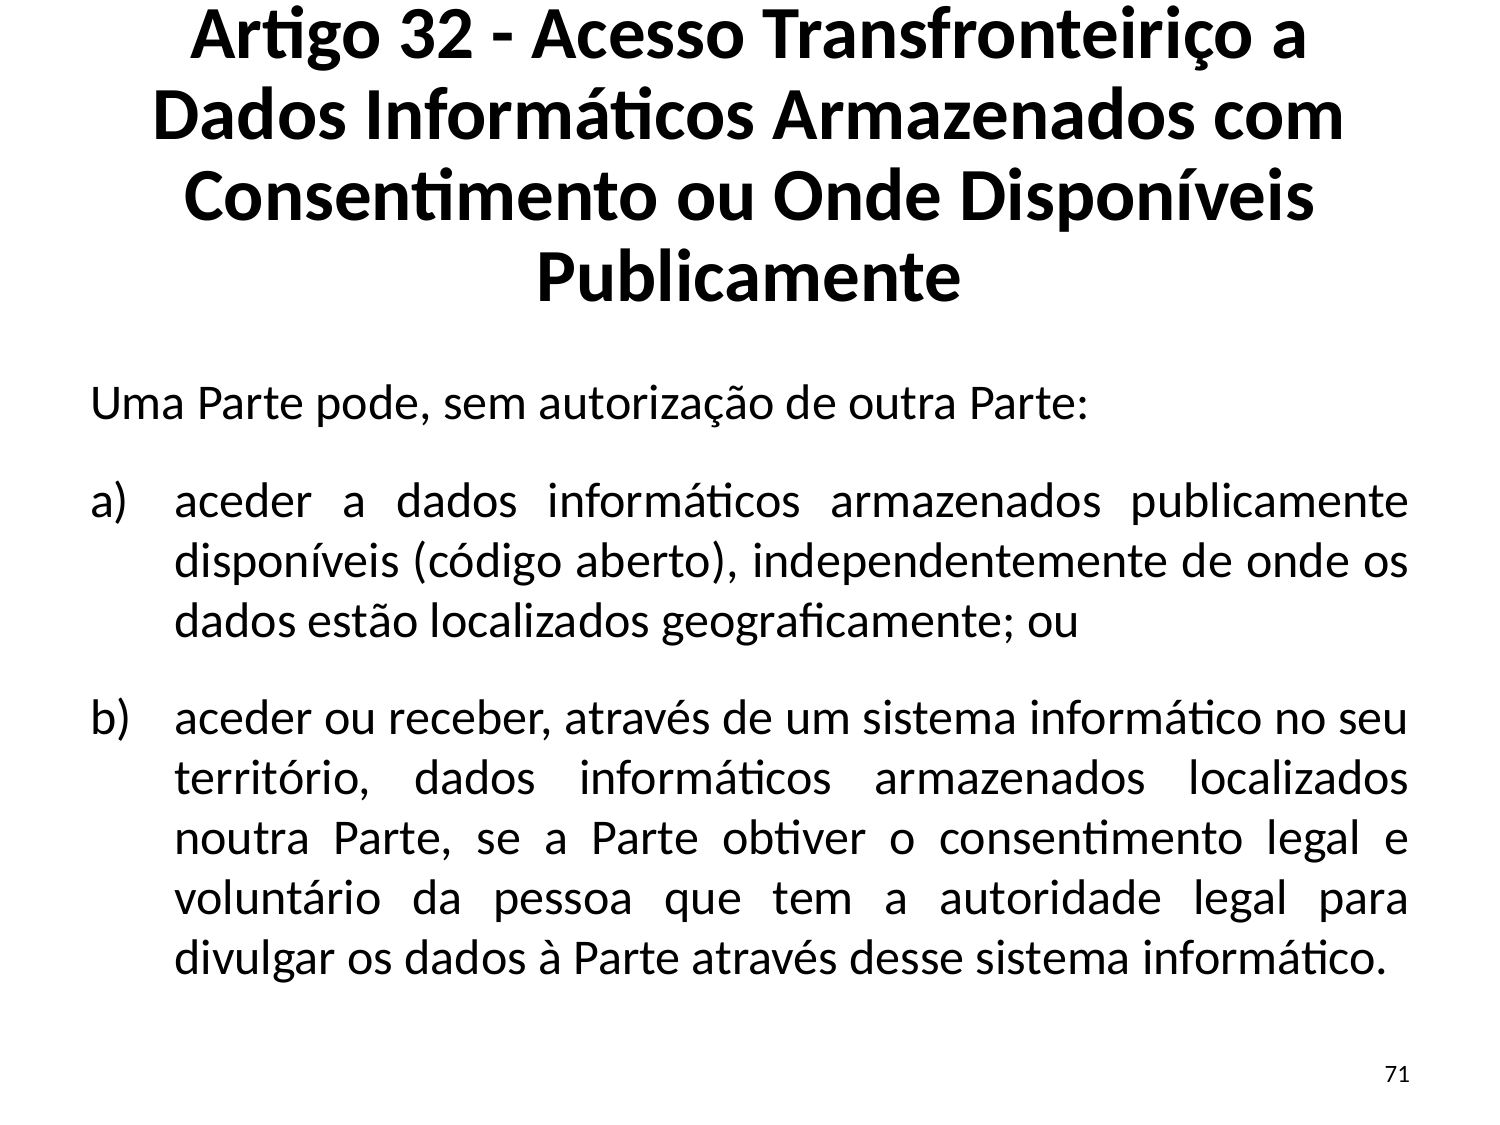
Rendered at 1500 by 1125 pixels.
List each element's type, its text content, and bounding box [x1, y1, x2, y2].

list Uma Parte pode, sem autorização de outra Parte: aceder a dados informáticos armazenados publicamente disponíveis (código aberto), independentemente de onde os dados estão localizados geograficamente; ou aceder ou receber, através de um sistema informático no seu território, dados informáticos armazenados localizados noutra Parte, se a Parte obtiver o consentimento legal e voluntário da pessoa que tem a autoridade legal para divulgar os dados à Parte através desse sistema informático. [75, 362, 1425, 1045]
title Artigo 32 - Acesso Transfronteiriço a Dados Informáticos Armazenados com Consentimento ou Onde Disponíveis Publicamente [75, 45, 1425, 266]
slide_number 71 [1074, 1042, 1425, 1103]
